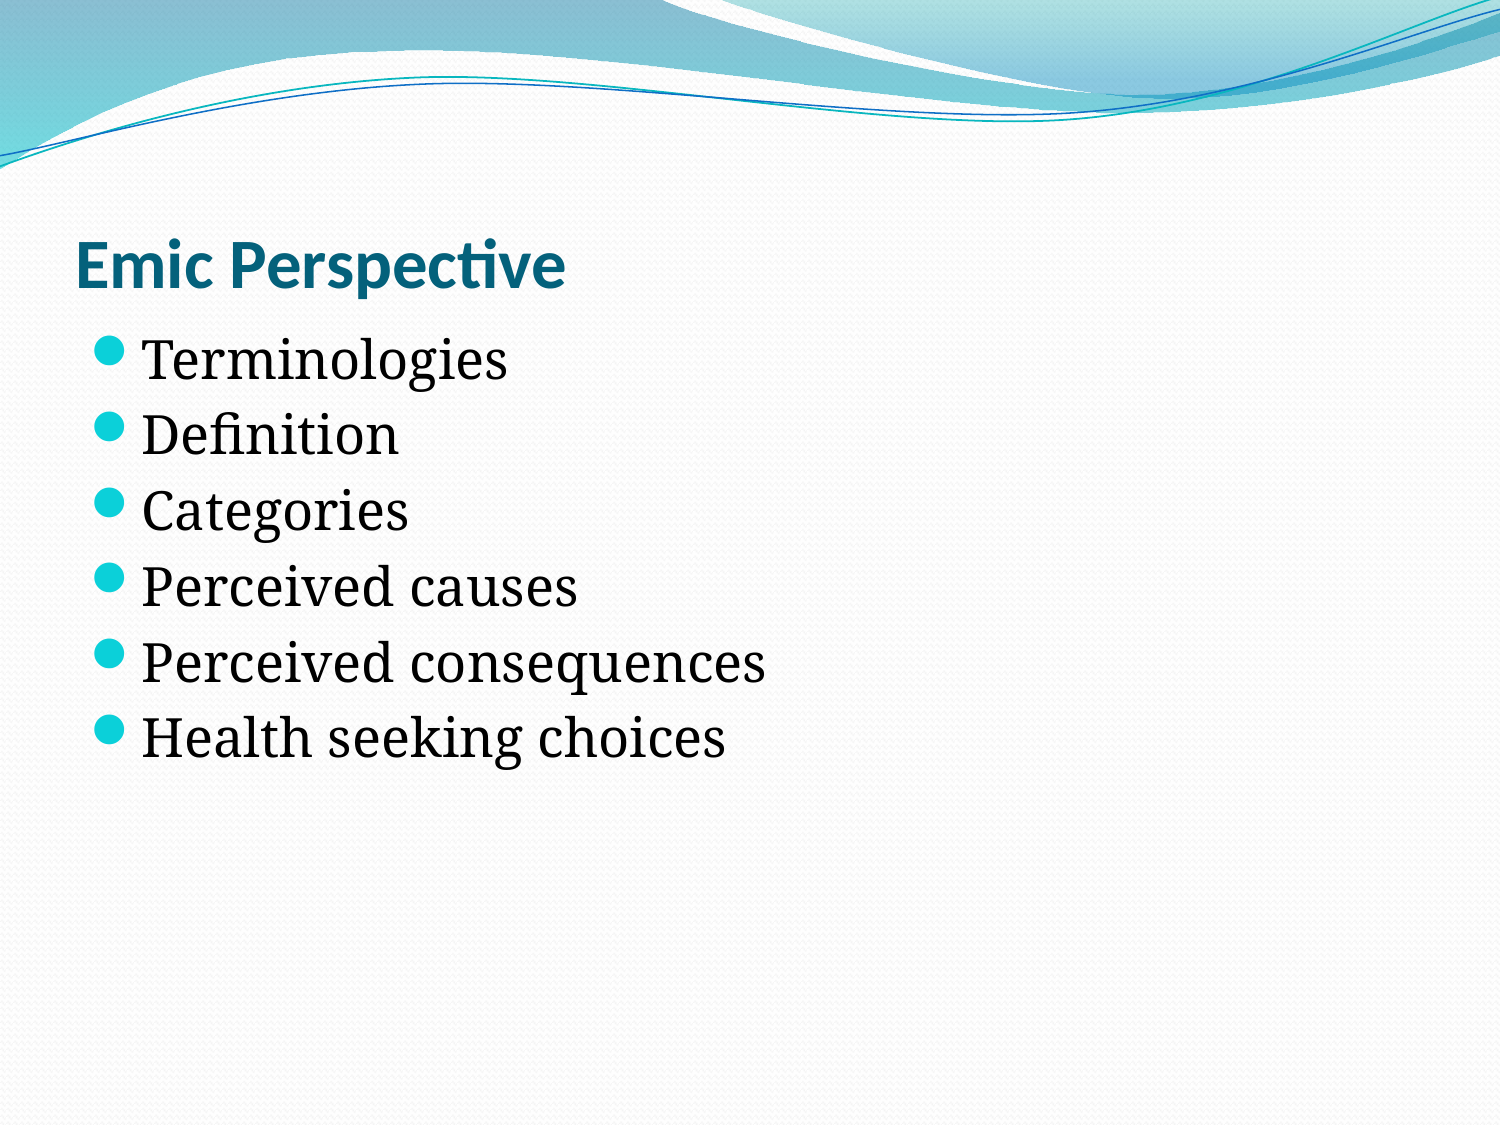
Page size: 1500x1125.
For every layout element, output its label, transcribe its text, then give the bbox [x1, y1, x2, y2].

title Emic Perspective [74, 115, 1426, 304]
list Terminologies Definition Categories Perceived causes Perceived consequences Health seeking choices [74, 317, 1426, 1038]
